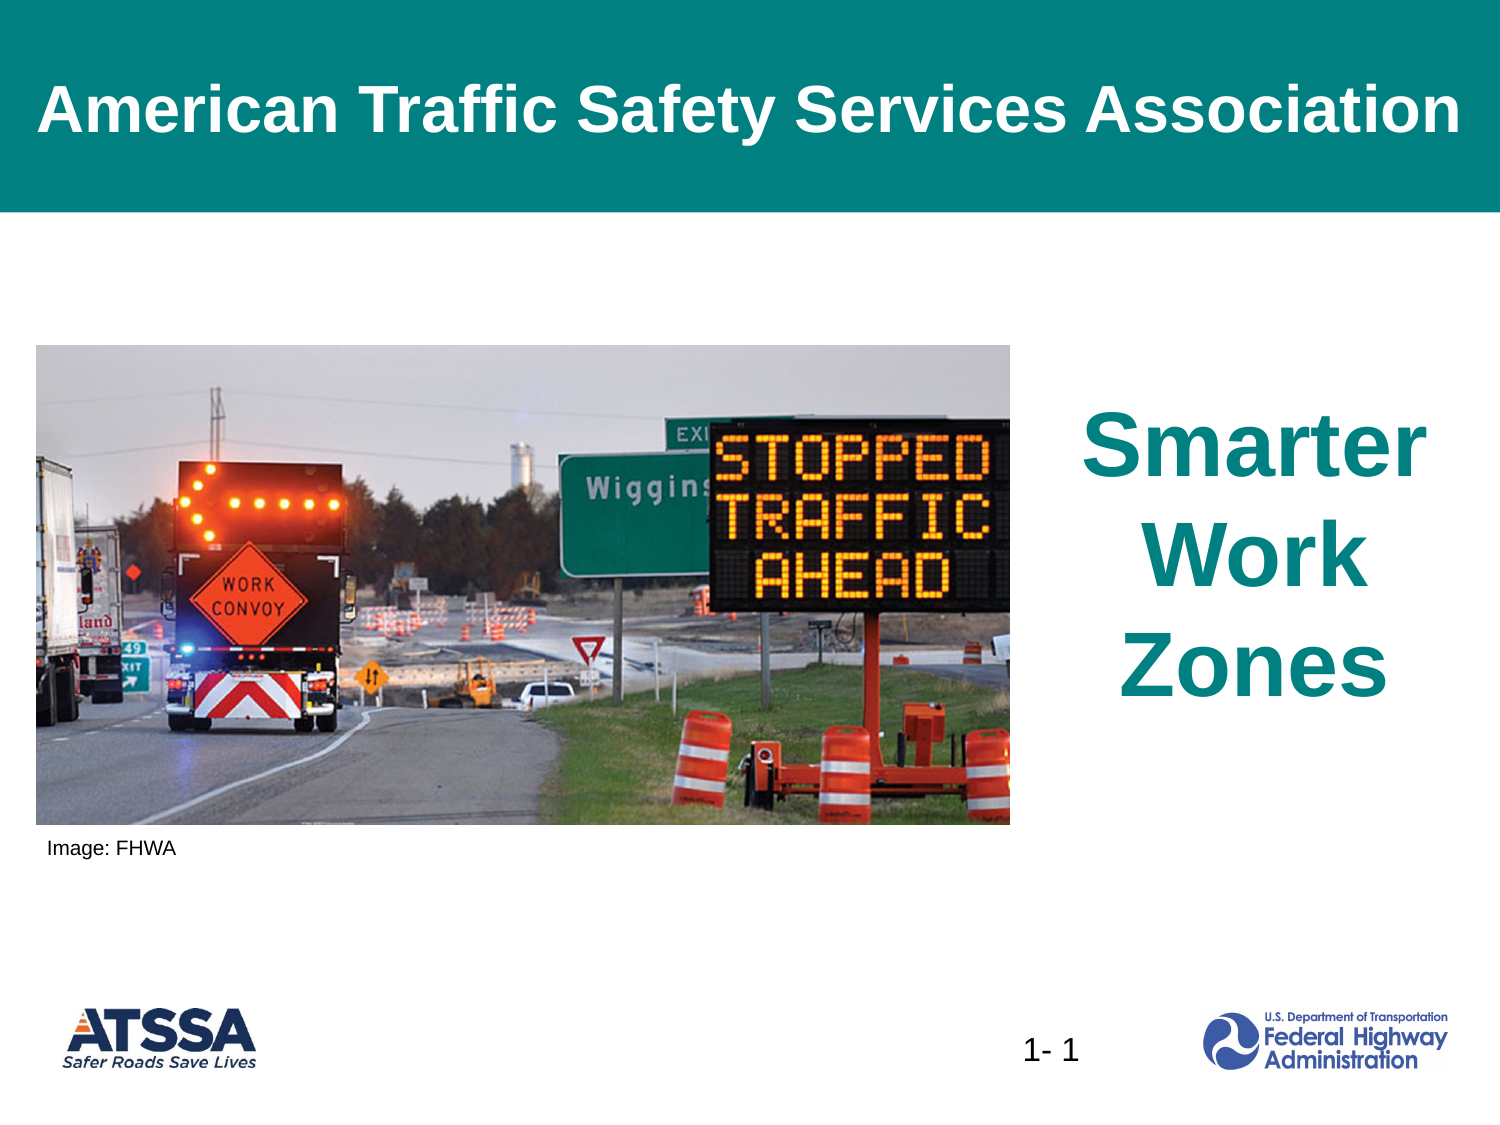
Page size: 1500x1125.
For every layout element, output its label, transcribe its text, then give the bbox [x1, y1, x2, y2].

text_box Image: FHWA [32, 830, 572, 867]
text_box [862, 253, 1464, 489]
picture [62, 1008, 256, 1068]
text_box American Traffic Safety Services Association [0, 0, 1500, 213]
title Smarter Work Zones [1016, 489, 1500, 611]
text_box [862, 611, 1464, 847]
picture [36, 345, 1011, 826]
picture [1200, 1008, 1450, 1072]
